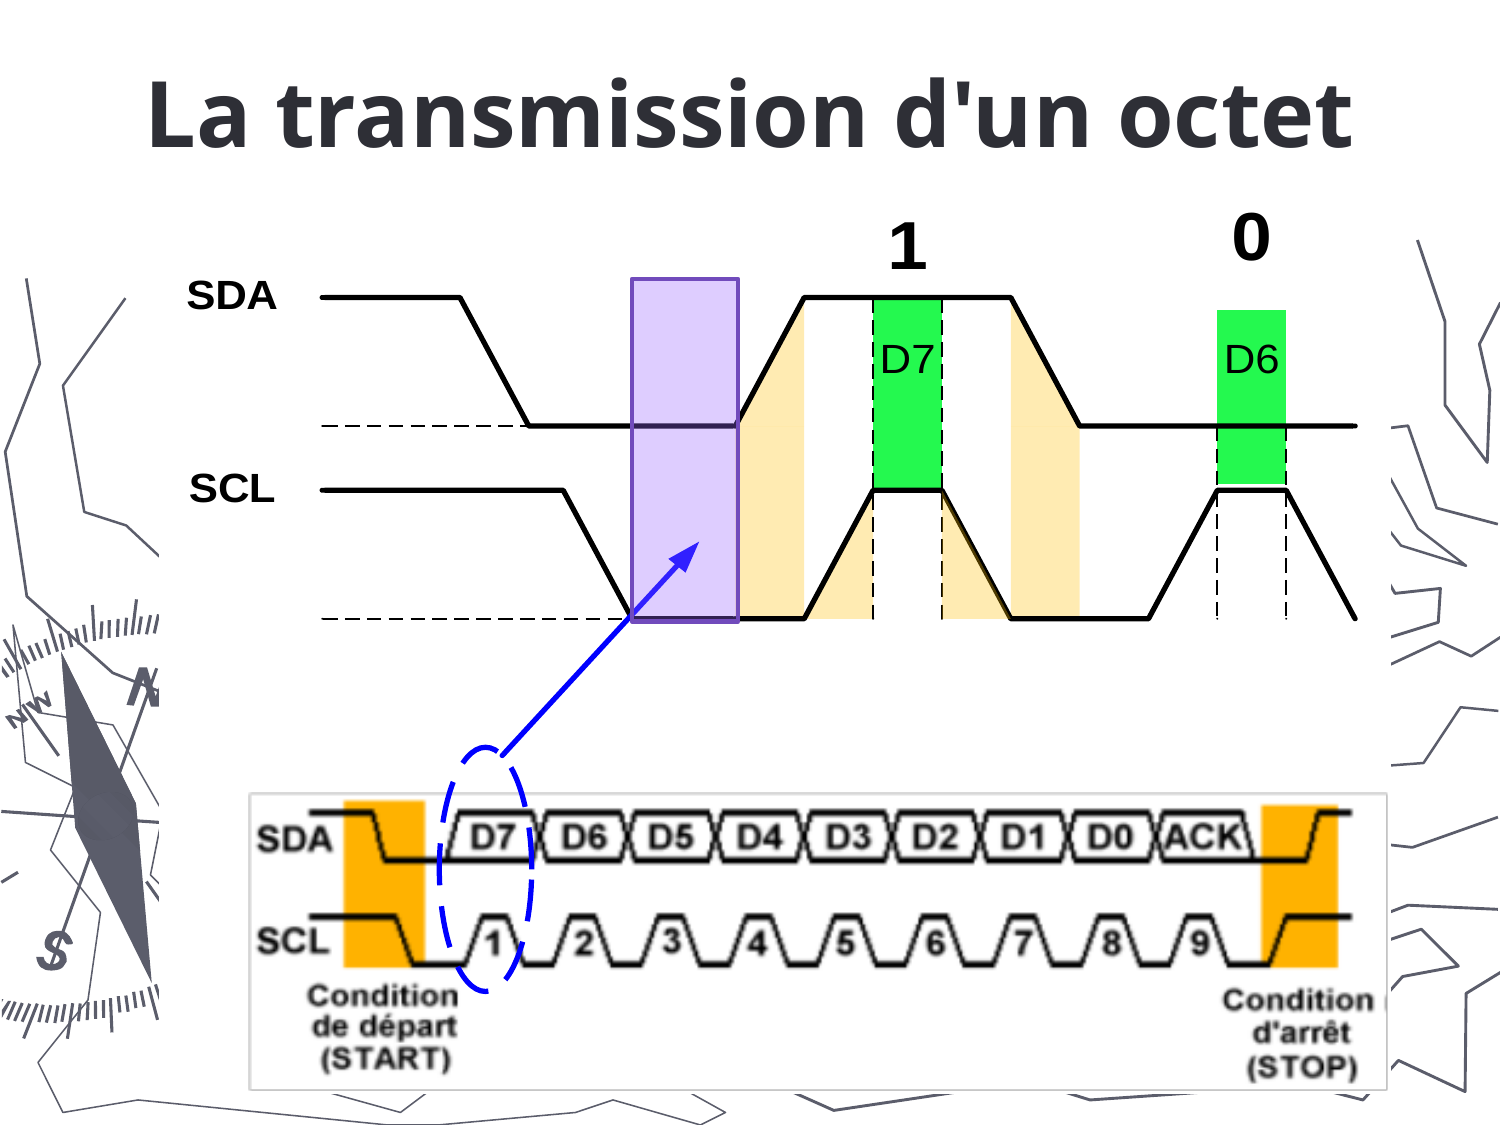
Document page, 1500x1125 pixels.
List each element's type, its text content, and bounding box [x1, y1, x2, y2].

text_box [159, 195, 1392, 1095]
text_box La transmission d'un octet [49, 37, 1451, 185]
